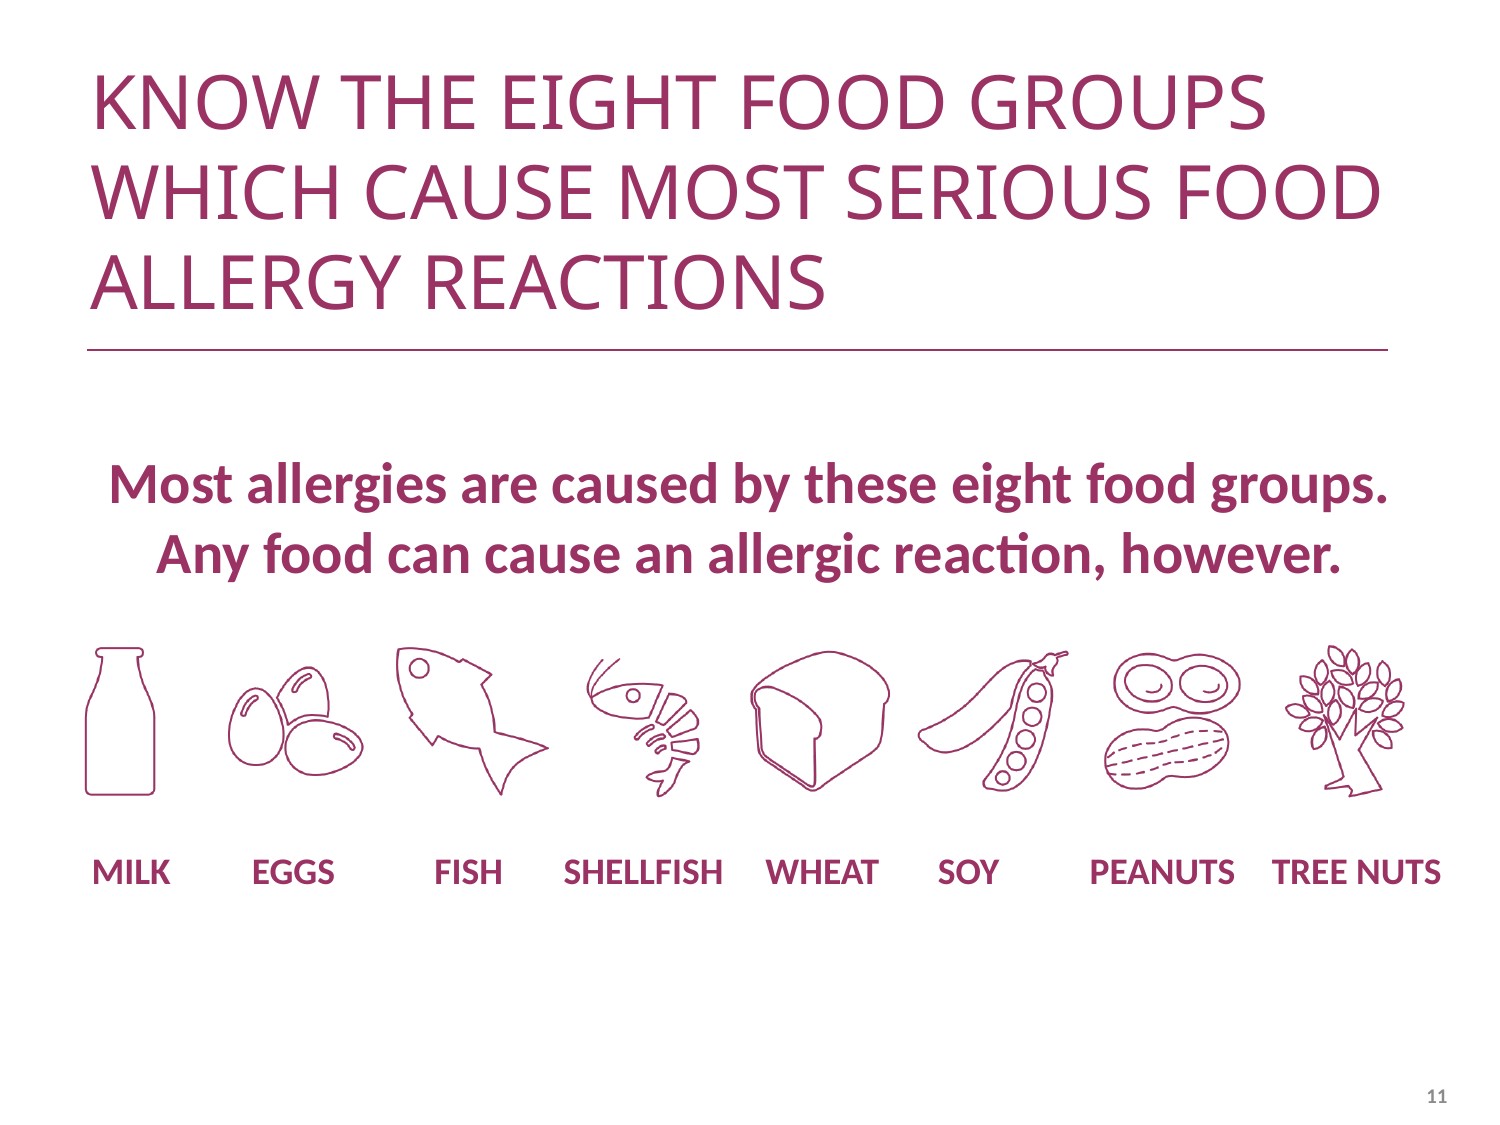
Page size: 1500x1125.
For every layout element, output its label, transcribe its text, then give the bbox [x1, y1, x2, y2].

picture [49, 601, 1435, 828]
text_box PEANUTS [1074, 839, 1250, 900]
slide_number 11 [1112, 1077, 1463, 1113]
text_box MILK [62, 839, 200, 900]
text_box EGGS [224, 839, 363, 900]
text_box SOY [899, 839, 1038, 900]
list Most allergies are caused by these eight food groups. Any food can cause an allergic reaction, however. [75, 437, 1425, 600]
text_box SHELLFISH [537, 839, 732, 900]
text_box TREE NUTS [1250, 839, 1464, 900]
title Know the Eight Food Groups which Cause Most Serious Food Allergy Reactions [75, 154, 1425, 325]
text_box FISH [399, 839, 537, 900]
text_box WHEAT [732, 839, 899, 900]
text_box Know the Eight Food Groups which Cause Most Serious Food Allergy Reactions [74, 99, 1425, 288]
